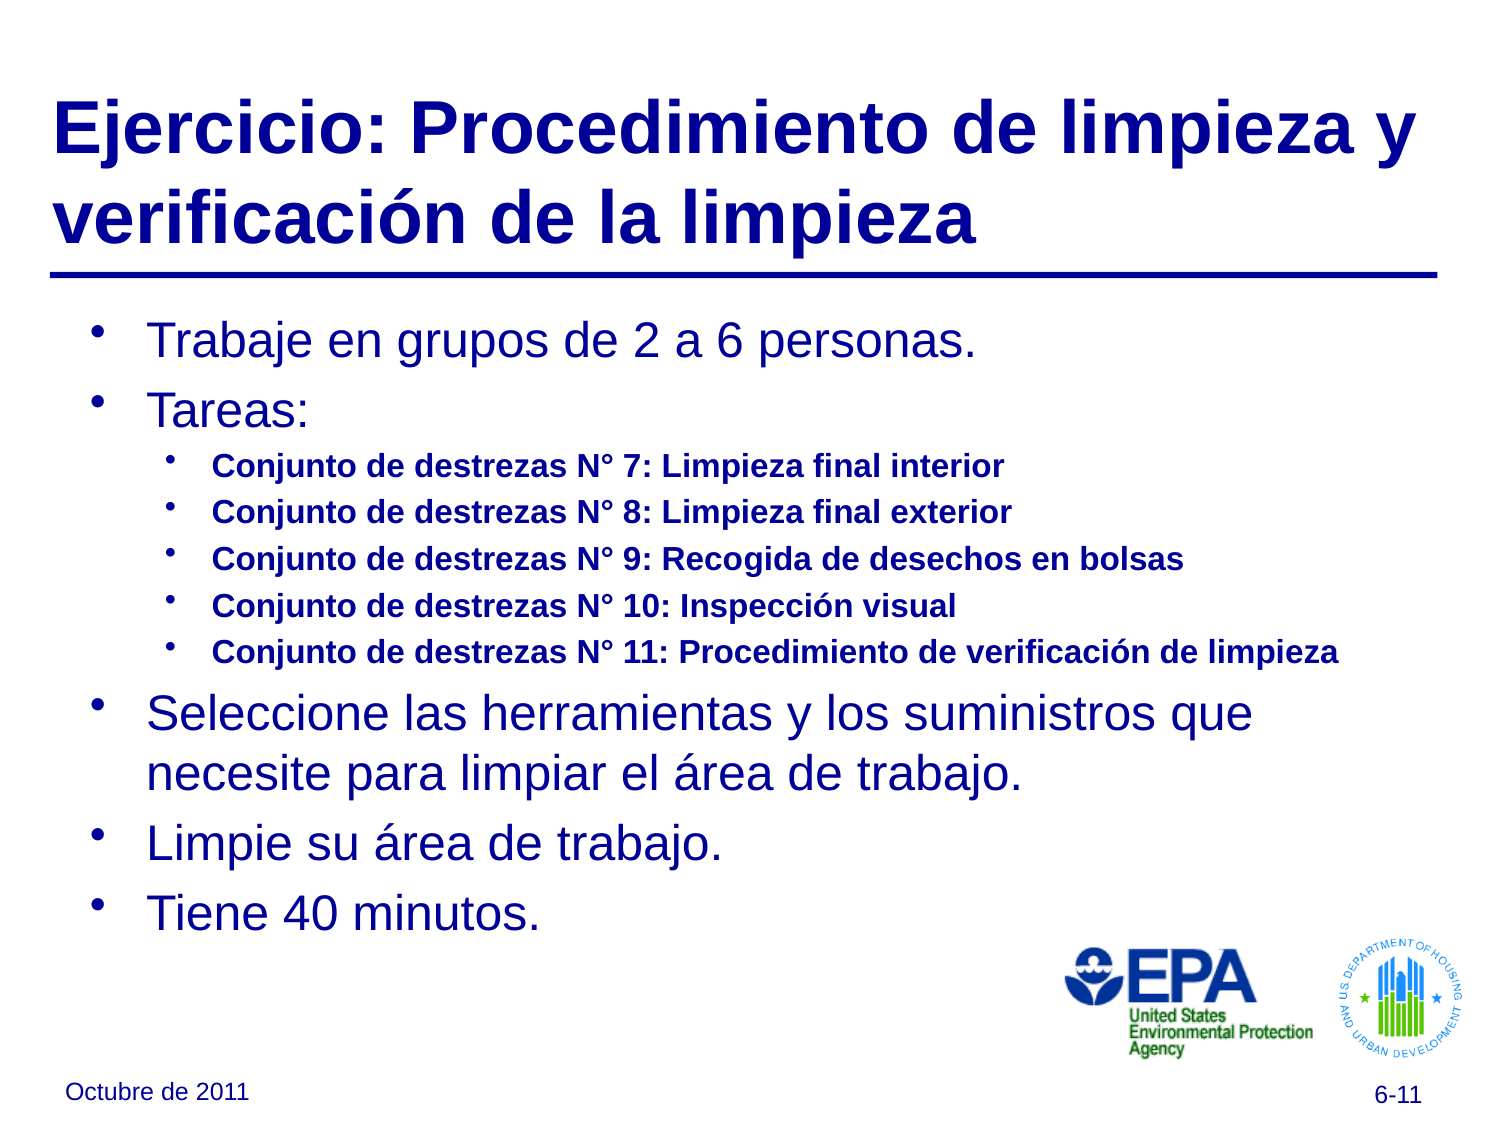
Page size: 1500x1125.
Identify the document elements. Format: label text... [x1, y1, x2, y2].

picture [1337, 1025, 1463, 1059]
picture [1062, 1025, 1319, 1064]
slide_number 6-11 [1124, 1049, 1438, 1125]
slide_number Octubre de 2011 [49, 1049, 363, 1125]
text_box Ejercicio: Procedimiento de limpieza y verificación de la limpieza [37, 75, 1463, 263]
text_box Trabaje en grupos de 2 a 6 personas. Tareas: Conjunto de destrezas N° 7: Limpieza final interior Conjunto de destrezas N° 8: Limpieza final exterior Conjunto de destrezas N° 9: Recogida de desechos en bolsas Conjunto de destrezas N° 10: Inspección visual Conjunto de destrezas N° 11: Procedimiento de verificación de limpieza Seleccione las herramientas y los suministros que necesite para limpiar el área de trabajo. Limpie su área de trabajo. Tiene 40 minutos. [75, 299, 1463, 1025]
